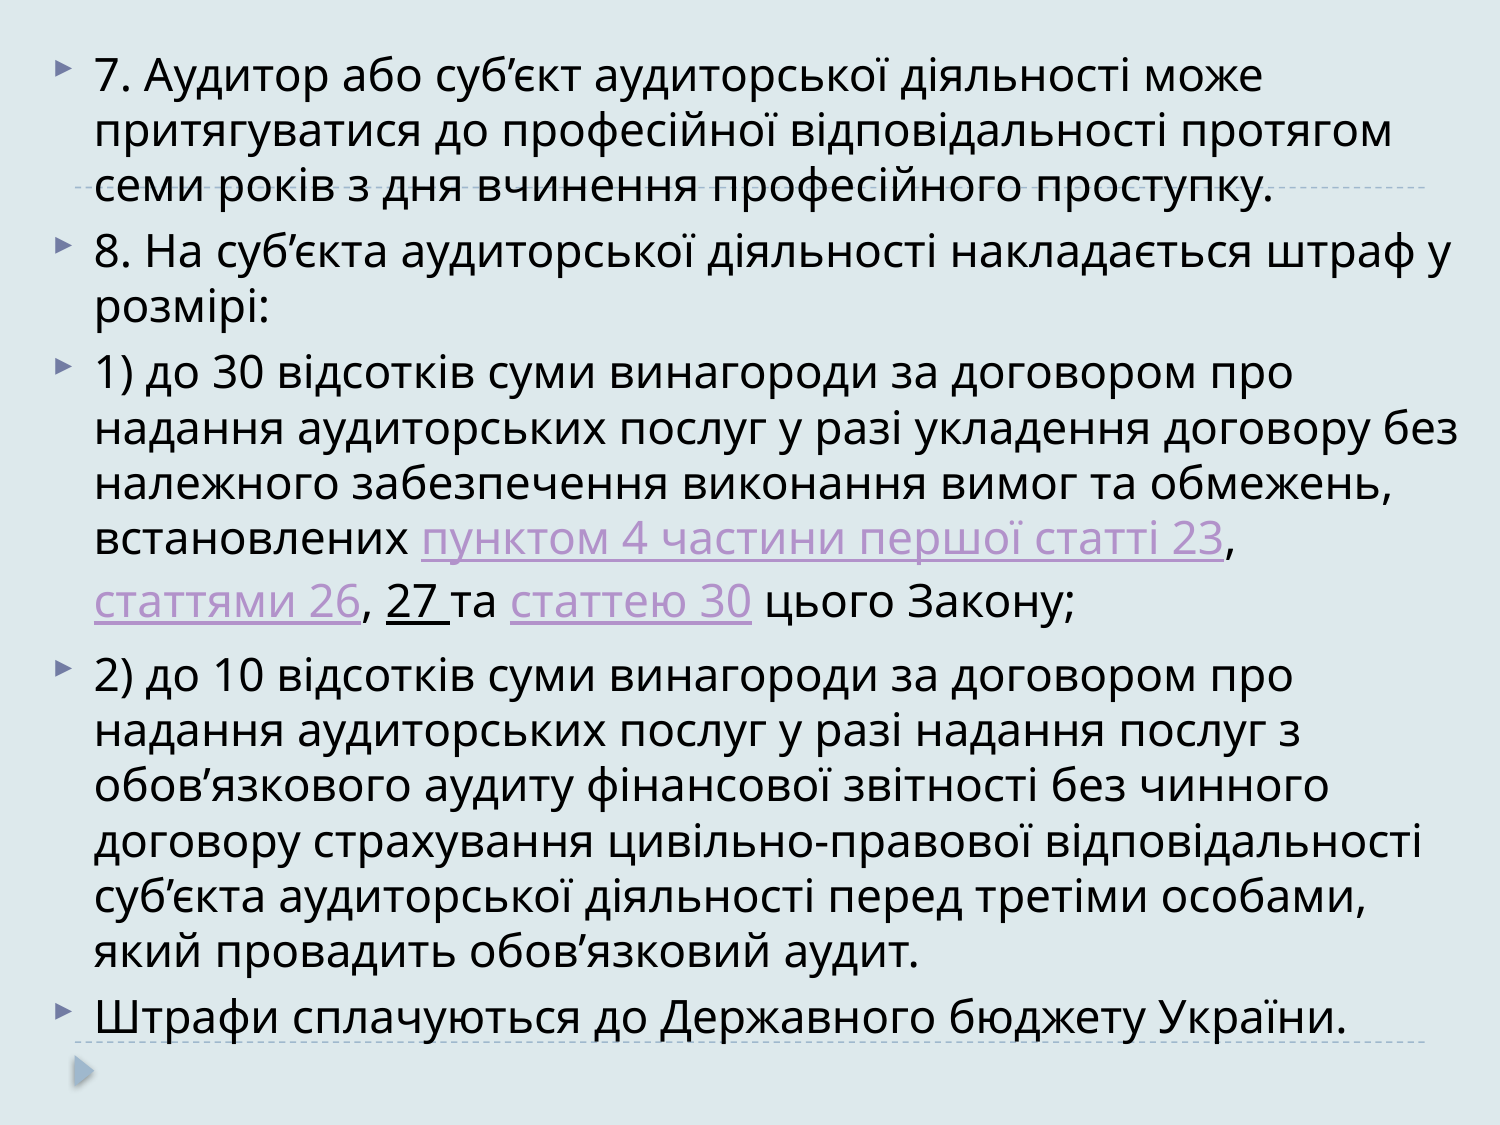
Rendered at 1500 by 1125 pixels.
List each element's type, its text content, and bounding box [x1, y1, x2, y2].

list 7. Аудитор або суб’єкт аудиторської діяльності може притягуватися до професійної відповідальності протягом семи років з дня вчинення професійного проступку. 8. На суб’єкта аудиторської діяльності накладається штраф у розмірі: 1) до 30 відсотків суми винагороди за договором про надання аудиторських послуг у разі укладення договору без належного забезпечення виконання вимог та обмежень, встановлених пунктом 4 частини першої статті 23, статтями 26, 27 та статтею 30 цього Закону; 2) до 10 відсотків суми винагороди за договором про надання аудиторських послуг у разі надання послуг з обов’язкового аудиту фінансової звітності без чинного договору страхування цивільно-правової відповідальності суб’єкта аудиторської діяльності перед третіми особами, який провадить обов’язковий аудит. Штрафи сплачуються до Державного бюджету України. [37, 37, 1475, 1100]
